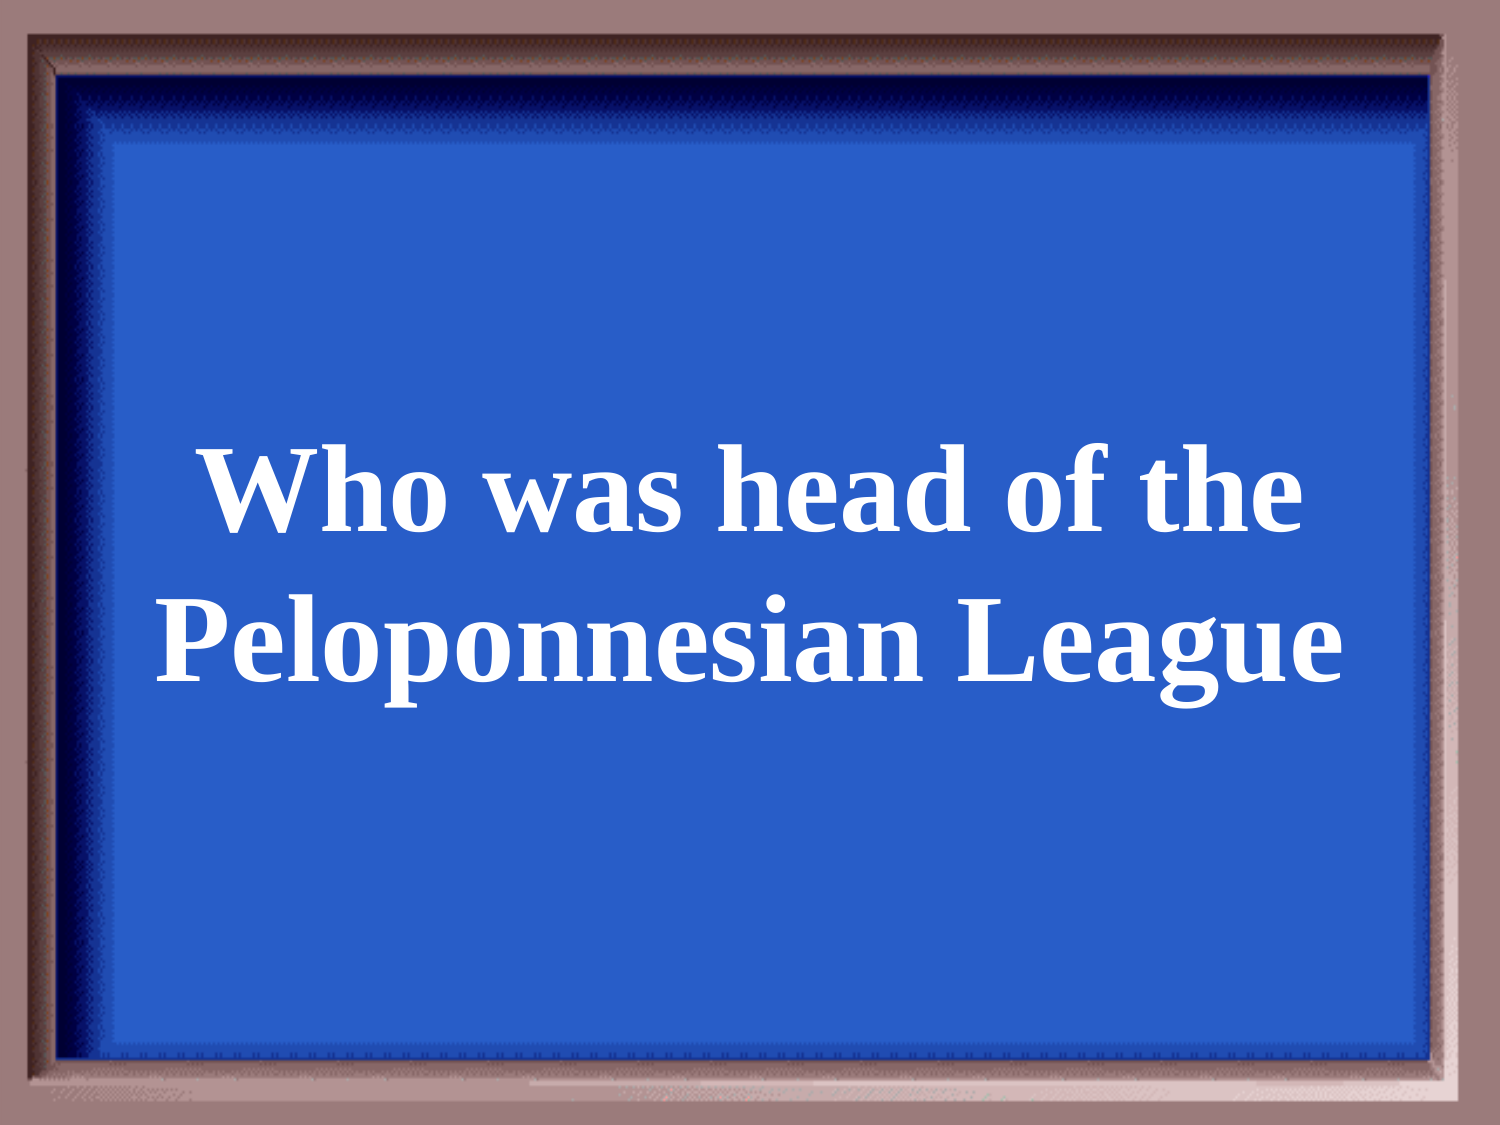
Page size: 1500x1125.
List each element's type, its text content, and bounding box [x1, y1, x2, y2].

title Who was head of the Peloponnesian League [112, 462, 1388, 650]
picture [0, 0, 1500, 1125]
